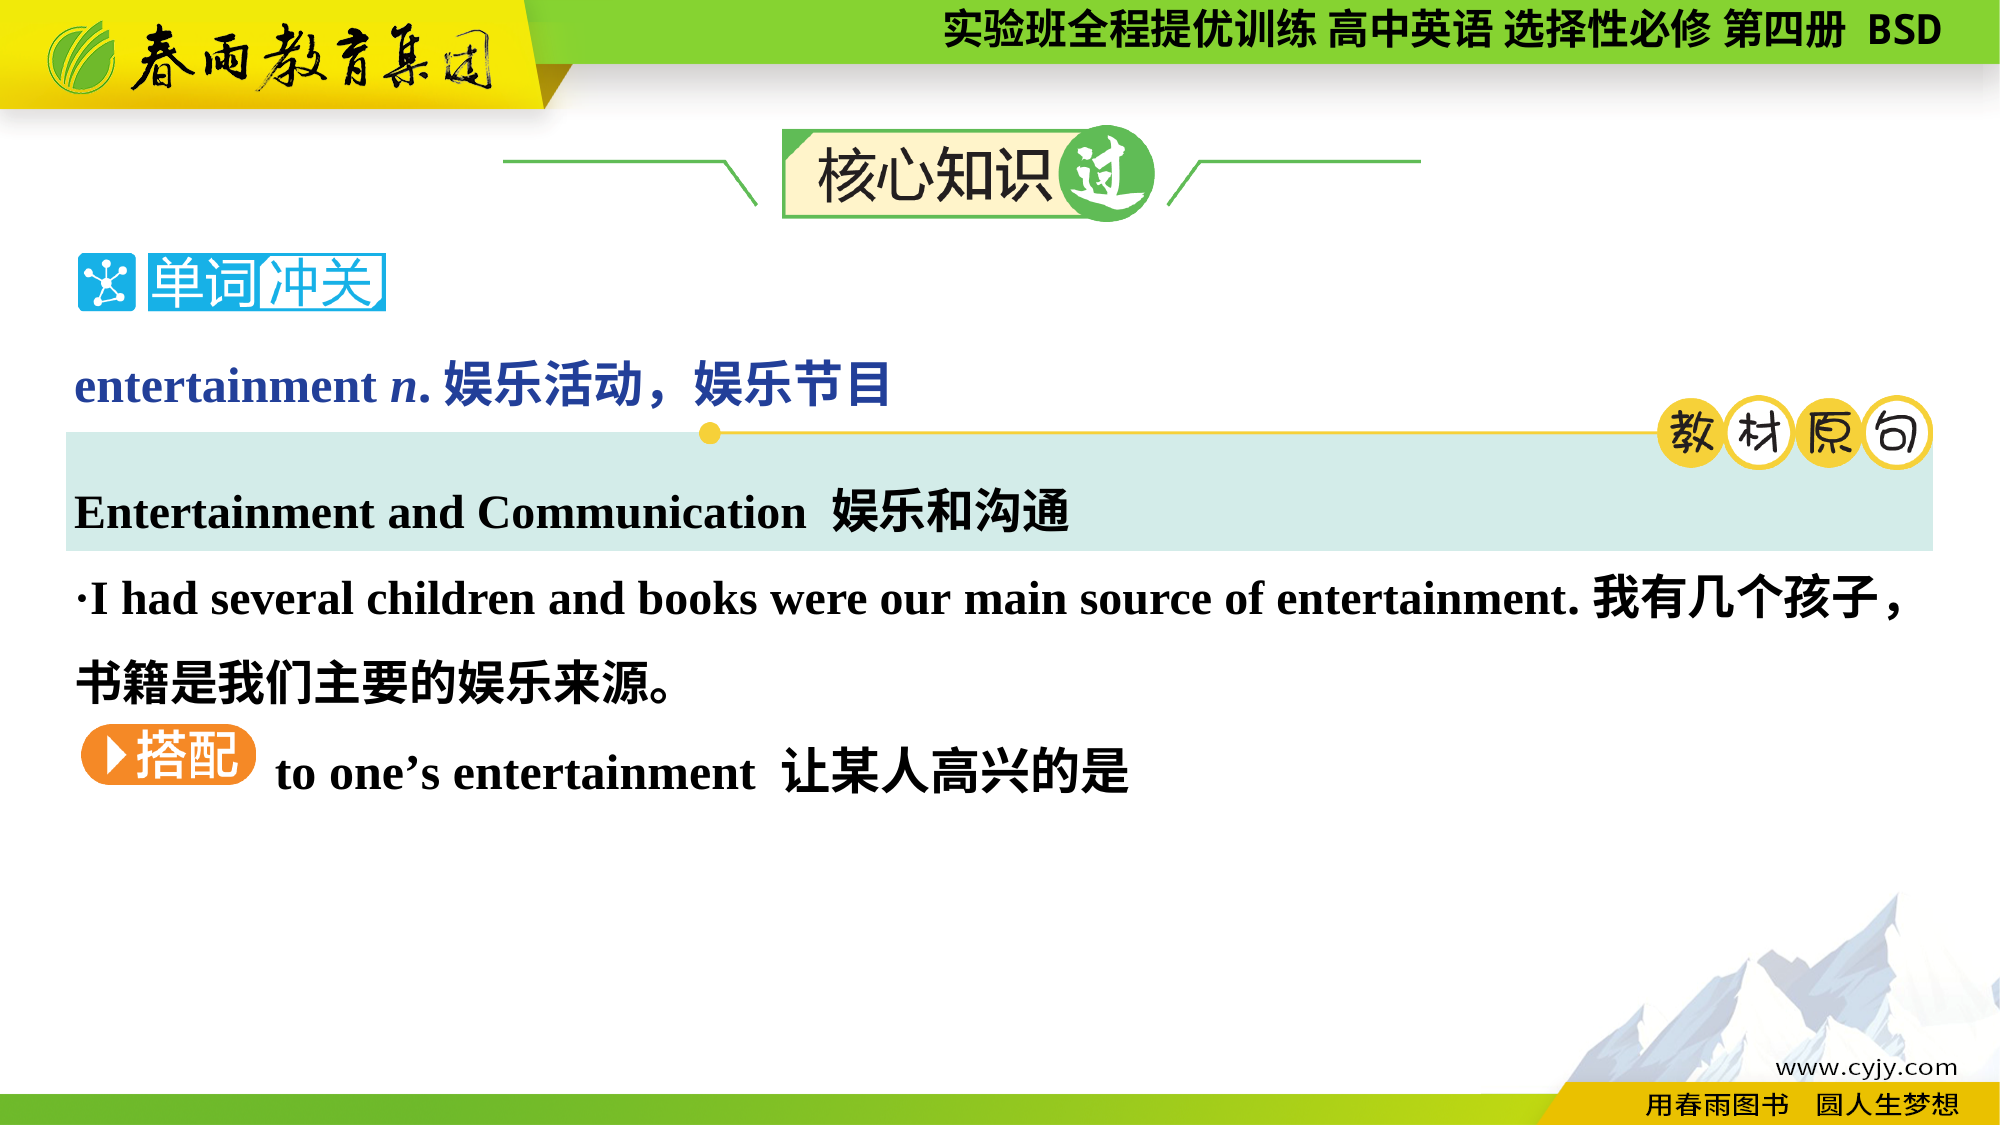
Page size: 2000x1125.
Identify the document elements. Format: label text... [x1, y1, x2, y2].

picture [0, 0, 2000, 1125]
list entertainment n.娱乐活动，娱乐节目 Entertainment and Communication 娱乐和沟通 ·I had several children and books were our main source of entertainment.我有几个孩子，书籍是我们主要的娱乐来源。 to one’s entertainment 让某人高兴的是 [59, 314, 1944, 813]
